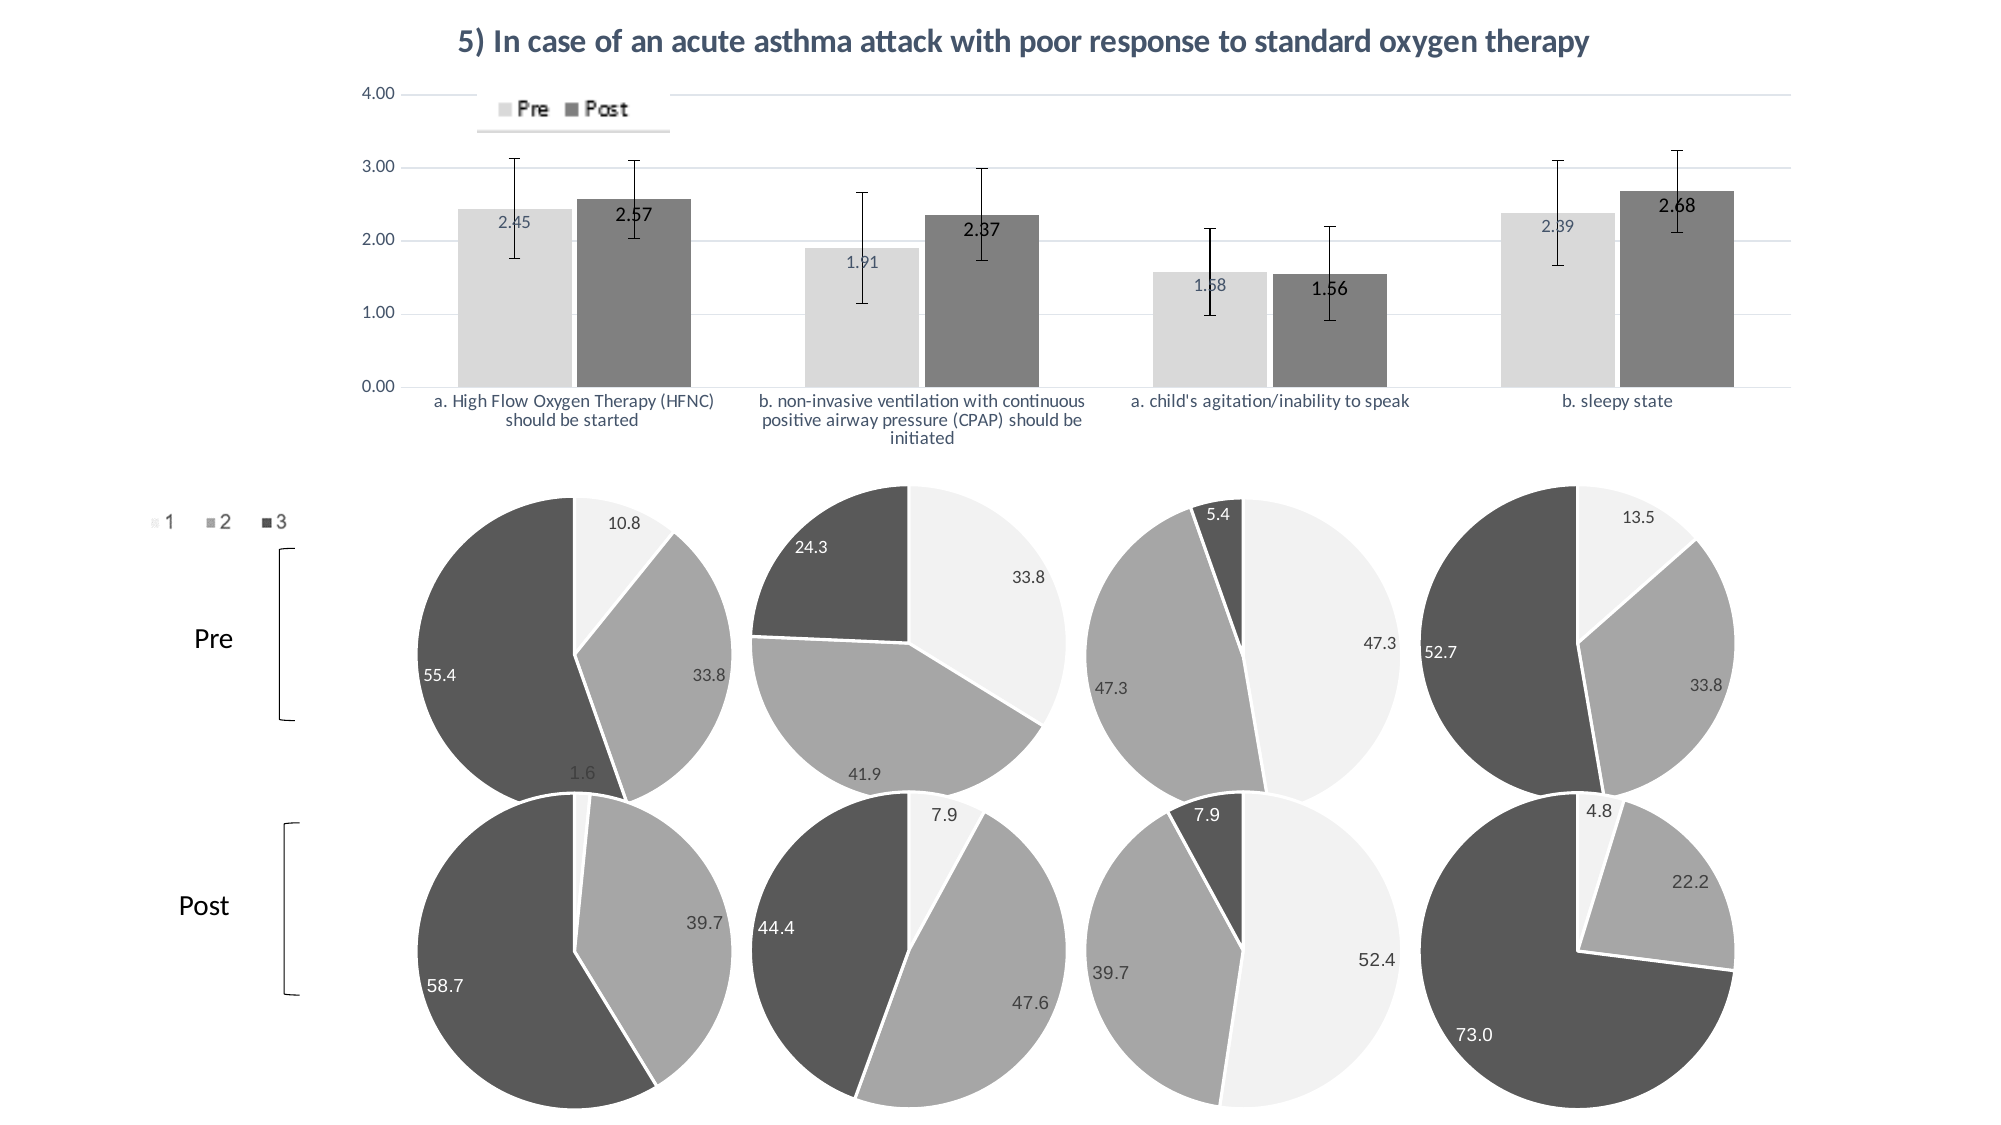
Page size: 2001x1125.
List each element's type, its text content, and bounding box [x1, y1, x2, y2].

text_box Pre [179, 611, 249, 662]
text_box [283, 822, 300, 996]
text_box Post [164, 878, 245, 929]
chart [257, 0, 1793, 1125]
text_box [278, 547, 295, 722]
picture [128, 494, 337, 545]
